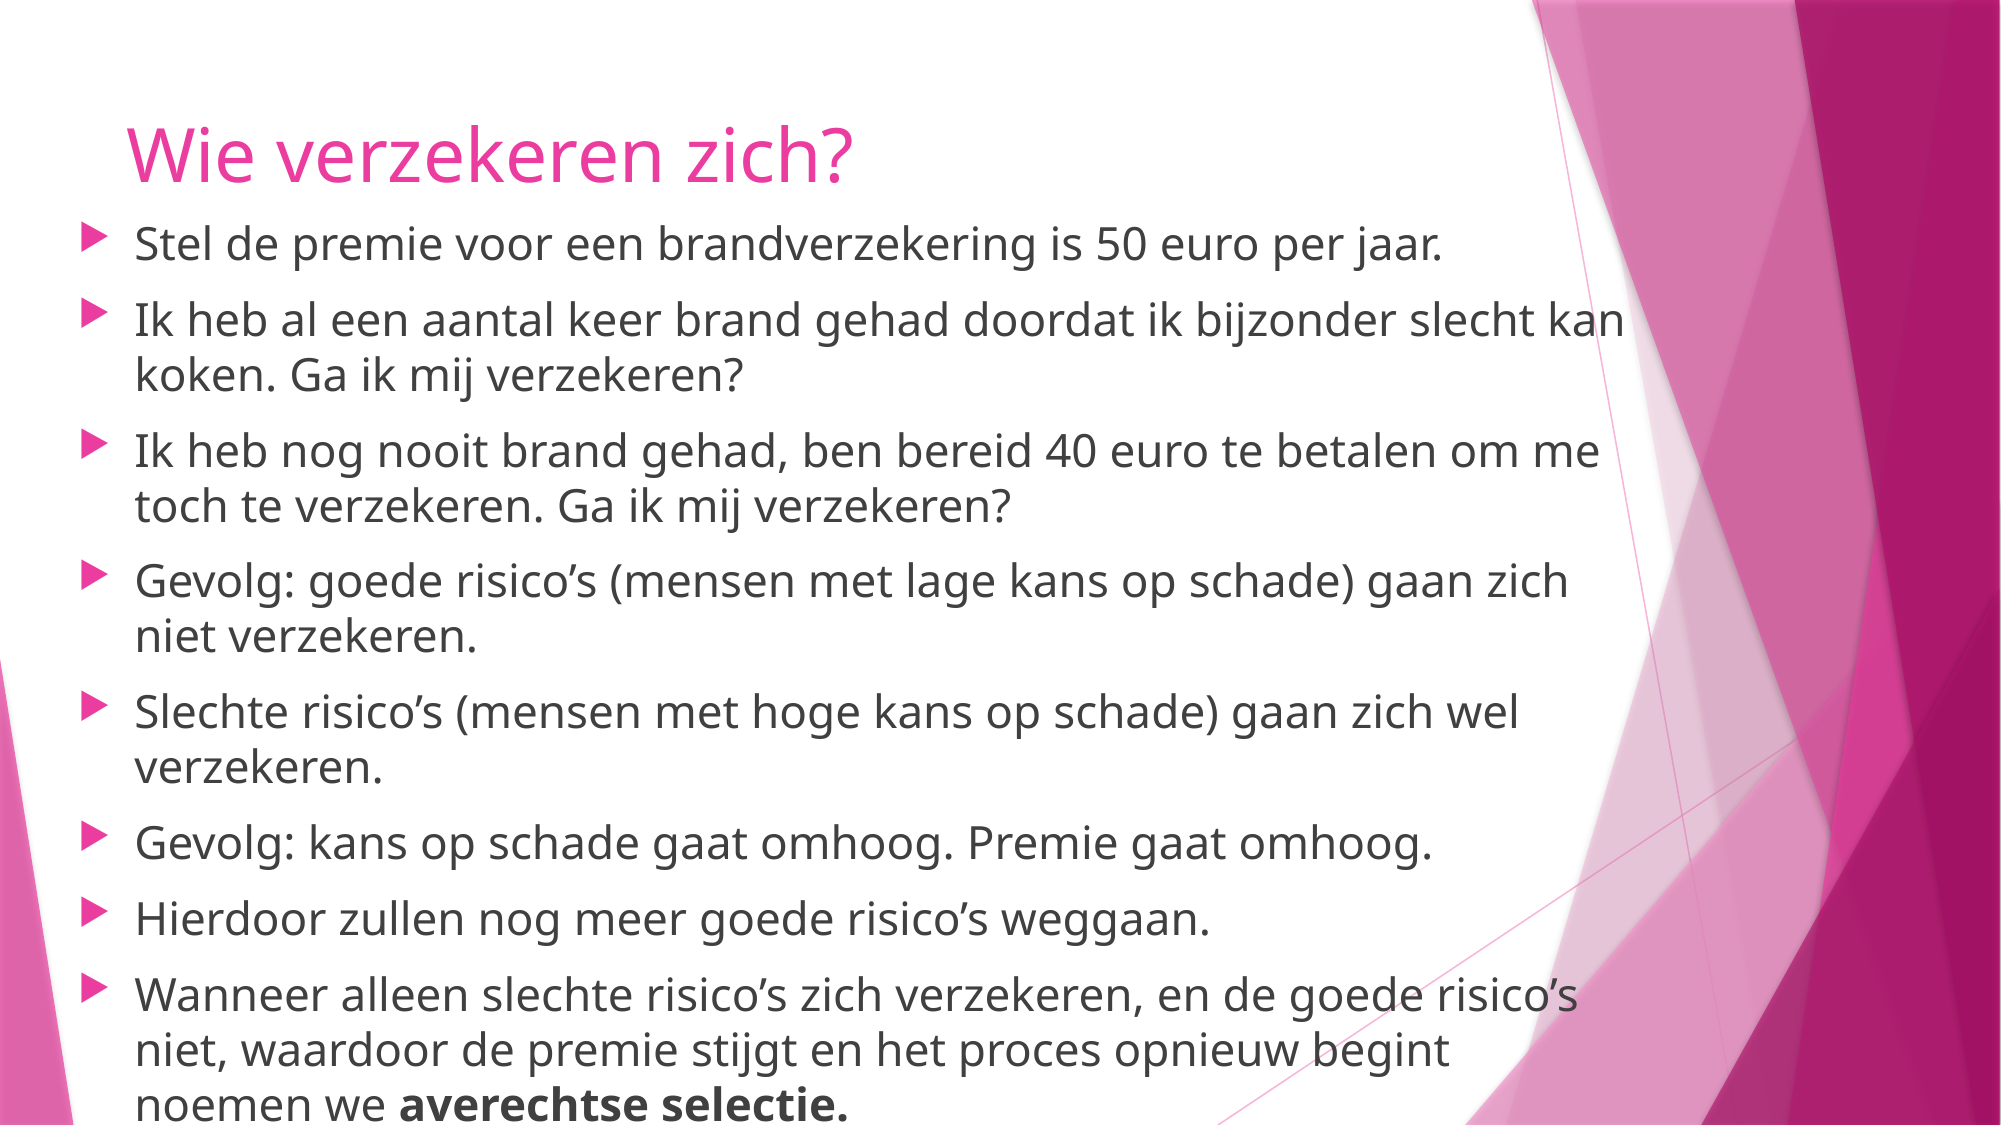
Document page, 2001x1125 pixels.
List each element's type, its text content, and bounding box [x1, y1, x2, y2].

title Wie verzekeren zich? [111, 99, 1522, 207]
list Stel de premie voor een brandverzekering is 50 euro per jaar. Ik heb al een aantal keer brand gehad doordat ik bijzonder slecht kan koken. Ga ik mij verzekeren? Ik heb nog nooit brand gehad, ben bereid 40 euro te betalen om me toch te verzekeren. Ga ik mij verzekeren? Gevolg: goede risico’s (mensen met lage kans op schade) gaan zich niet verzekeren. Slechte risico’s (mensen met hoge kans op schade) gaan zich wel verzekeren. Gevolg: kans op schade gaat omhoog. Premie gaat omhoog. Hierdoor zullen nog meer goede risico’s weggaan. Wanneer alleen slechte risico’s zich verzekeren, en de goede risico’s niet, waardoor de premie stijgt en het proces opnieuw begint noemen we averechtse selectie. [63, 207, 1643, 991]
